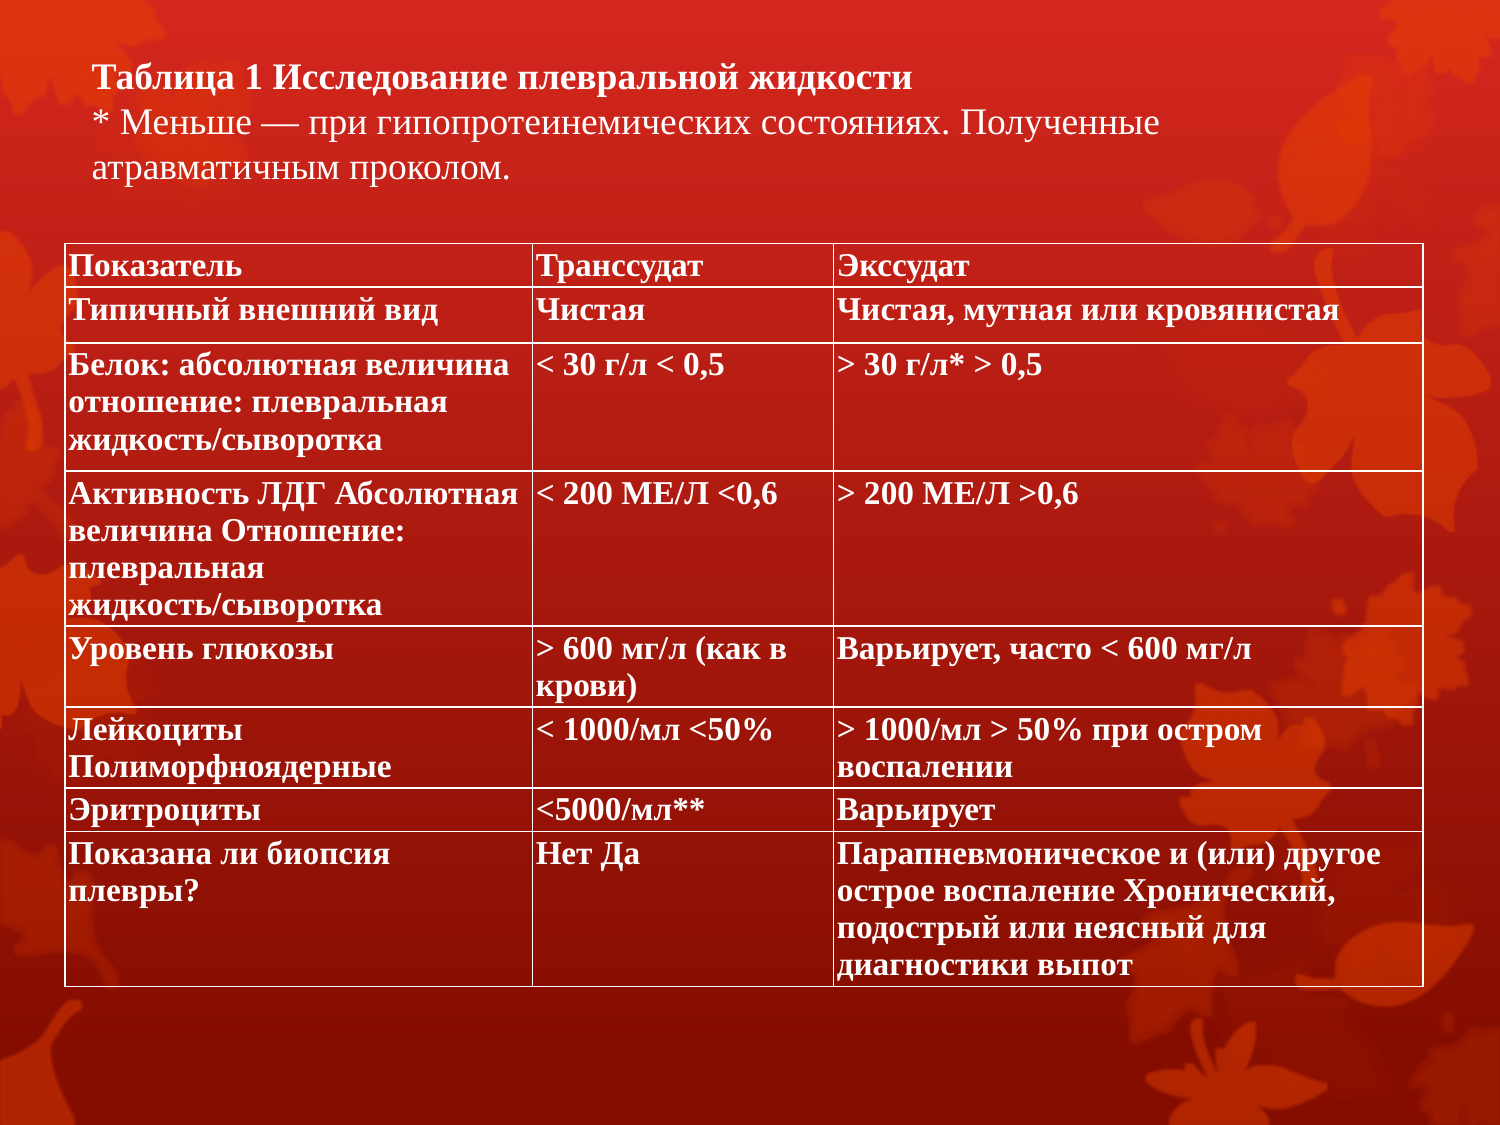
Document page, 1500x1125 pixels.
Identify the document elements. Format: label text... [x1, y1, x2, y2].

table_cell > 30 г/л* > 0,5 [834, 344, 1422, 470]
table_cell <5000/мл** [533, 789, 833, 831]
table_cell Показана ли биопсия плевры? [66, 832, 532, 986]
table_cell > 600 мг/л (как в крови) [533, 627, 833, 706]
table_header Показатель [66, 244, 532, 286]
table_cell Уровень глюкозы [66, 627, 532, 706]
table_cell Варьирует, часто < 600 мг/л [834, 627, 1422, 706]
table_cell < 1000/мл <50% [533, 708, 833, 787]
table_cell < 30 г/л < 0,5 [533, 344, 833, 470]
table_cell Нет Да [533, 832, 833, 986]
table_cell Эритроциты [66, 789, 532, 831]
table_cell Чистая, мутная или кровянистая [834, 288, 1422, 342]
table_cell Активность ЛДГ Абсолютная величина Отношение: плевральная жидкость/сыворотка [66, 472, 532, 625]
table_cell Лейкоциты Полиморфноядерные [66, 708, 532, 787]
title Таблица 1 Исследование плевральной жидкости * Меньше — при гипопротеинемических состояниях. Полученные атравматичным проколом. [76, 42, 1388, 197]
table_cell > 200 МЕ/Л >0,6 [834, 472, 1422, 625]
table_cell Белок: абсолютная величина отношение: плевральная жидкость/сыворотка [66, 344, 532, 470]
table_header Экссудат [834, 244, 1422, 286]
table_cell Парапневмоническое и (или) другое острое воспаление Хронический, подострый или неясный для диагностики выпот [834, 832, 1422, 986]
table_cell Варьирует [834, 789, 1422, 831]
table_cell < 200 МЕ/Л <0,6 [533, 472, 833, 625]
table_cell > 1000/мл > 50% при остром воспалении [834, 708, 1422, 787]
table_cell Чистая [533, 288, 833, 342]
table_cell Типичный внешний вид [66, 288, 532, 342]
table_header Транссудат [533, 244, 833, 286]
